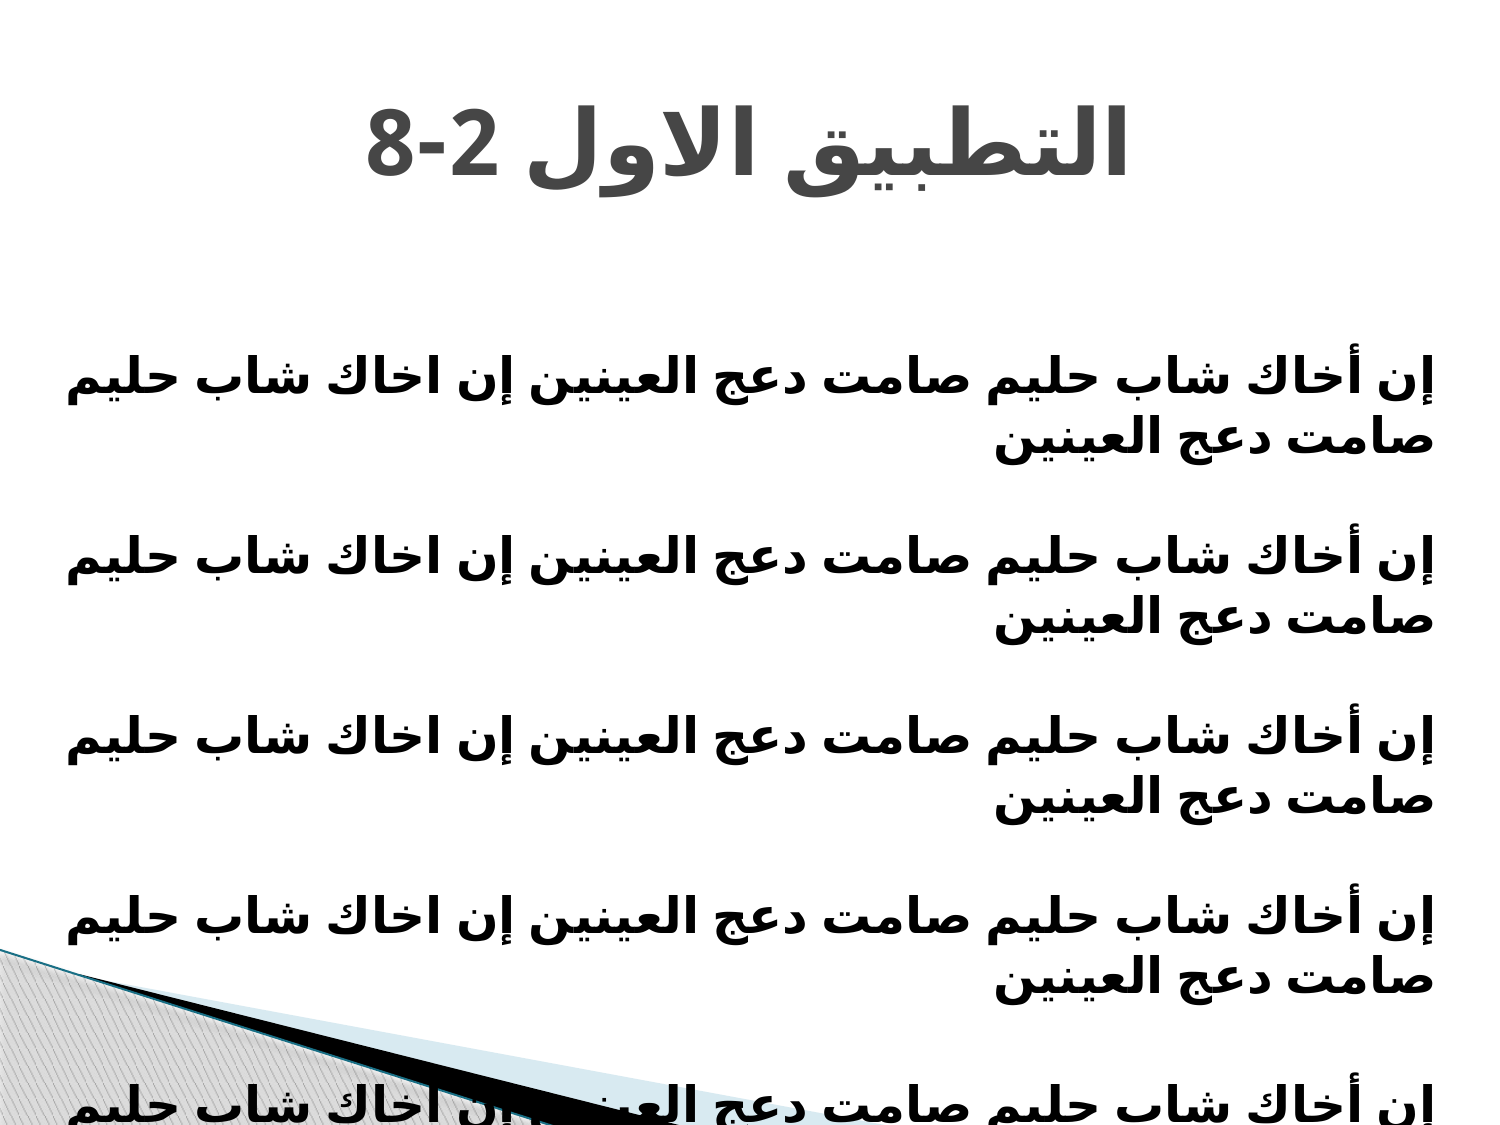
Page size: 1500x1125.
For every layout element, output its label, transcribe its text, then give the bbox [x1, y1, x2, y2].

list إن أخاك شاب حليم صامت دعج العينين إن اخاك شاب حليم صامت دعج العينين إن أخاك شاب حليم صامت دعج العينين إن اخاك شاب حليم صامت دعج العينين إن أخاك شاب حليم صامت دعج العينين إن اخاك شاب حليم صامت دعج العينين إن أخاك شاب حليم صامت دعج العينين إن اخاك شاب حليم صامت دعج العينين إن أخاك شاب حليم صامت دعج العينين إن اخاك شاب حليم صامت دعج العينين [17, 278, 1466, 1059]
title التطبيق الاول 2-8 [75, 45, 1425, 233]
